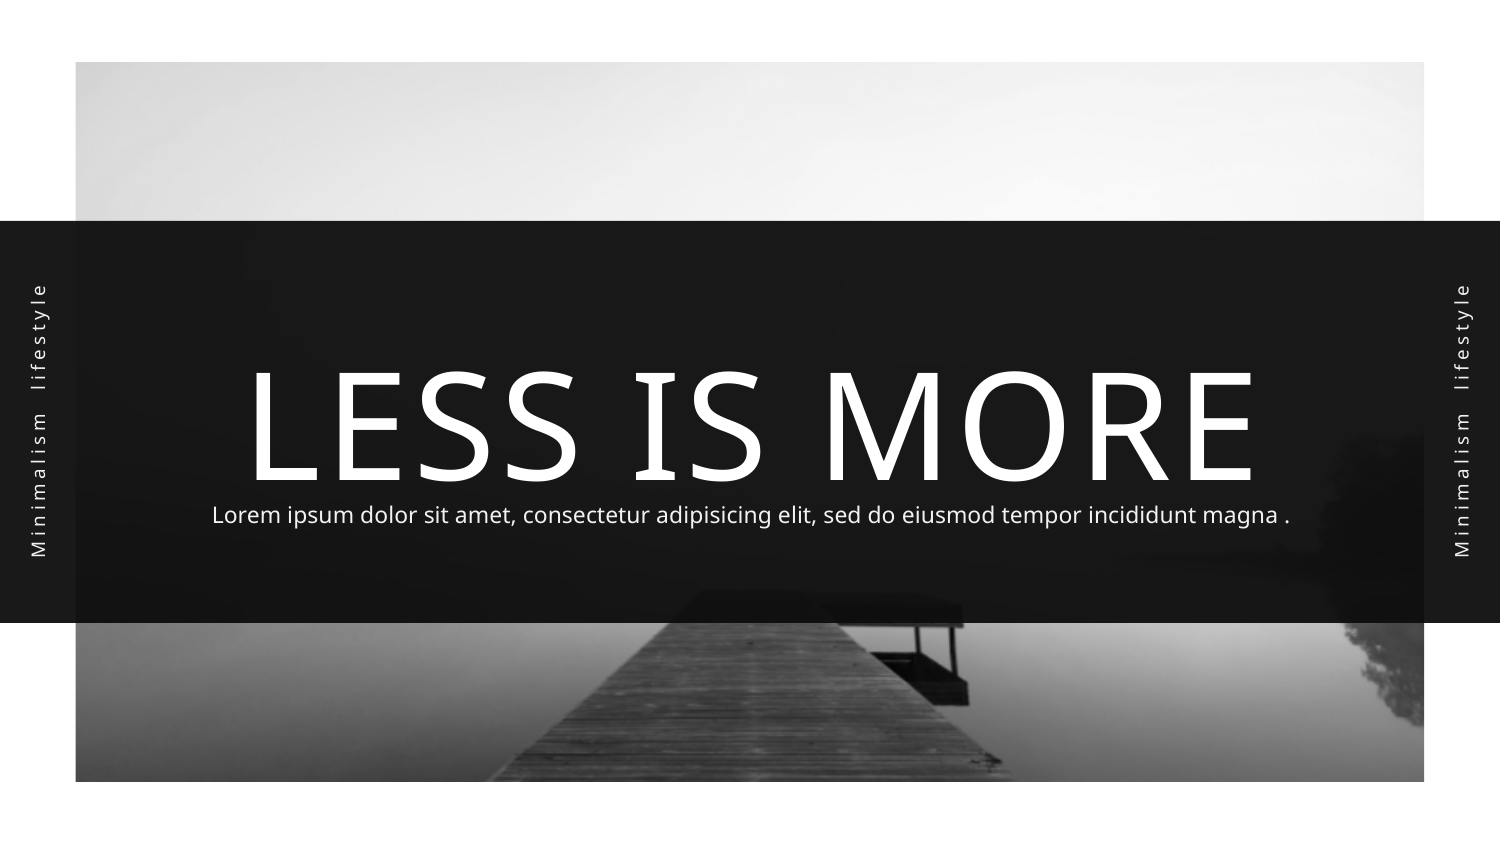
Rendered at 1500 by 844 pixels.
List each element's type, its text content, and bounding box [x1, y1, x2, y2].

text_box [1425, 220, 1500, 624]
text_box Minimalism lifestyle [1444, 274, 1478, 570]
text_box [0, 220, 75, 624]
text_box Minimalism lifestyle [20, 274, 55, 570]
picture [75, 62, 1425, 782]
